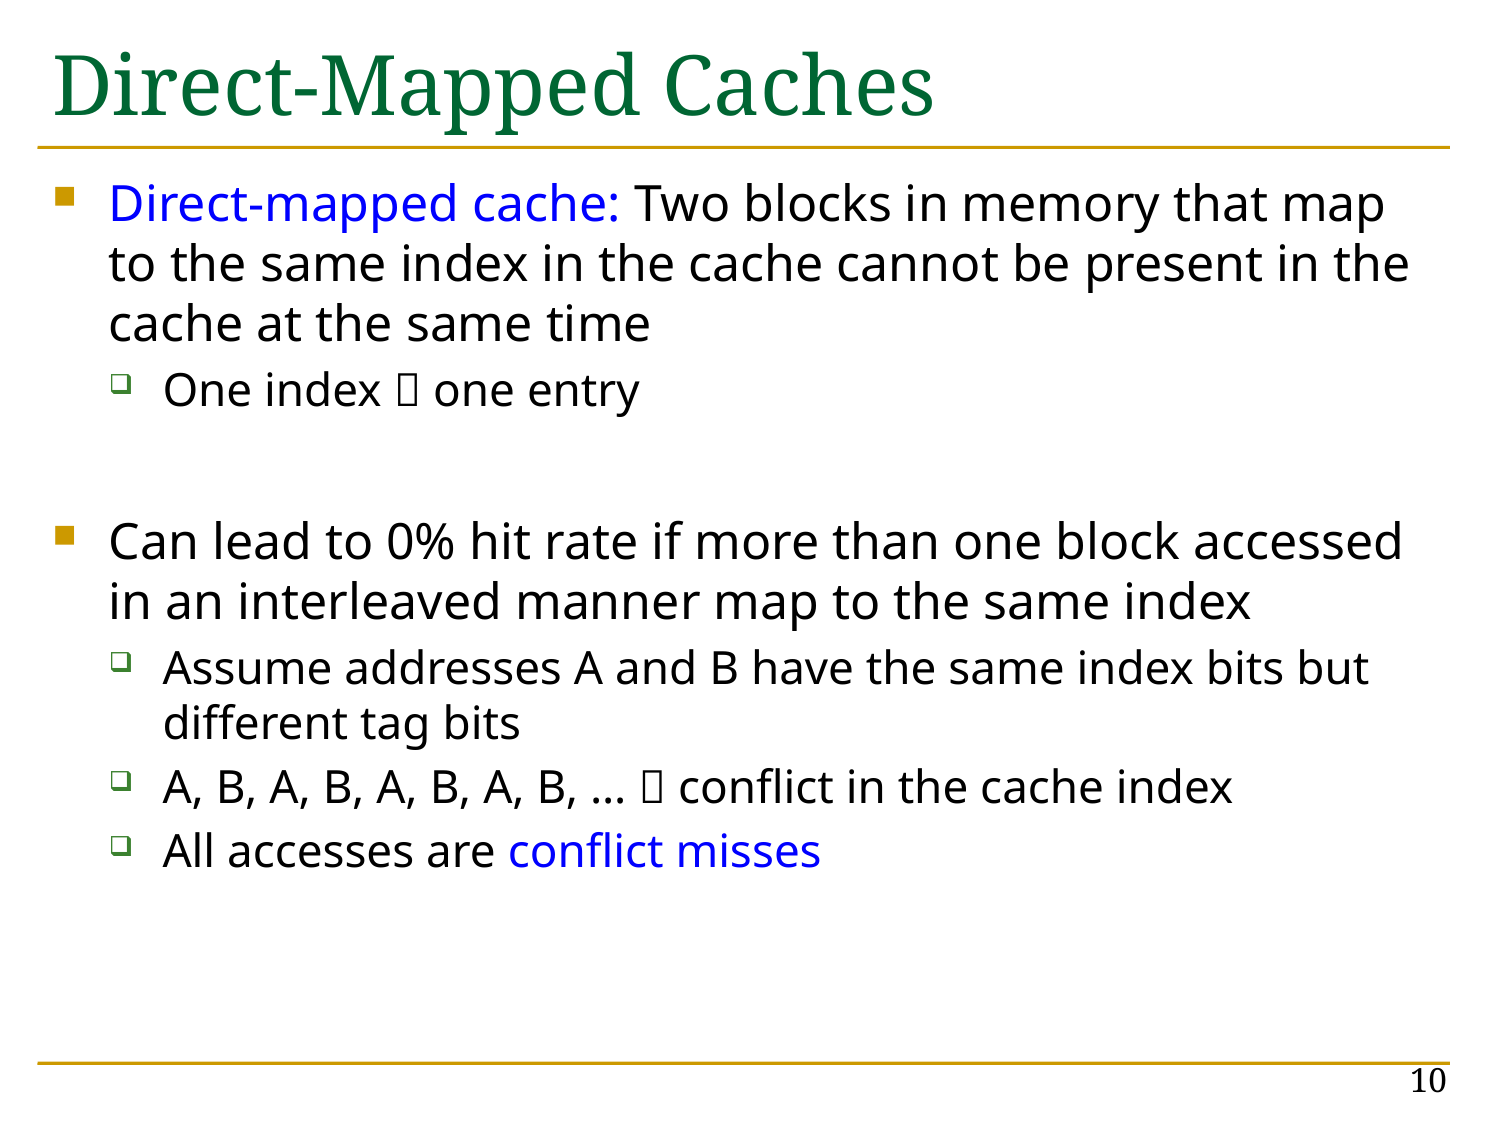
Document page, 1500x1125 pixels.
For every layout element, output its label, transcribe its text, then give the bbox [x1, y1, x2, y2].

slide_number 10 [1111, 1036, 1462, 1112]
list Direct-mapped cache: Two blocks in memory that map to the same index in the cache cannot be present in the cache at the same time One index  one entry Can lead to 0% hit rate if more than one block accessed in an interleaved manner map to the same index Assume addresses A and B have the same index bits but different tag bits A, B, A, B, A, B, A, B, …  conflict in the cache index All accesses are conflict misses [37, 163, 1450, 1016]
title Direct-Mapped Caches [37, 24, 1450, 163]
